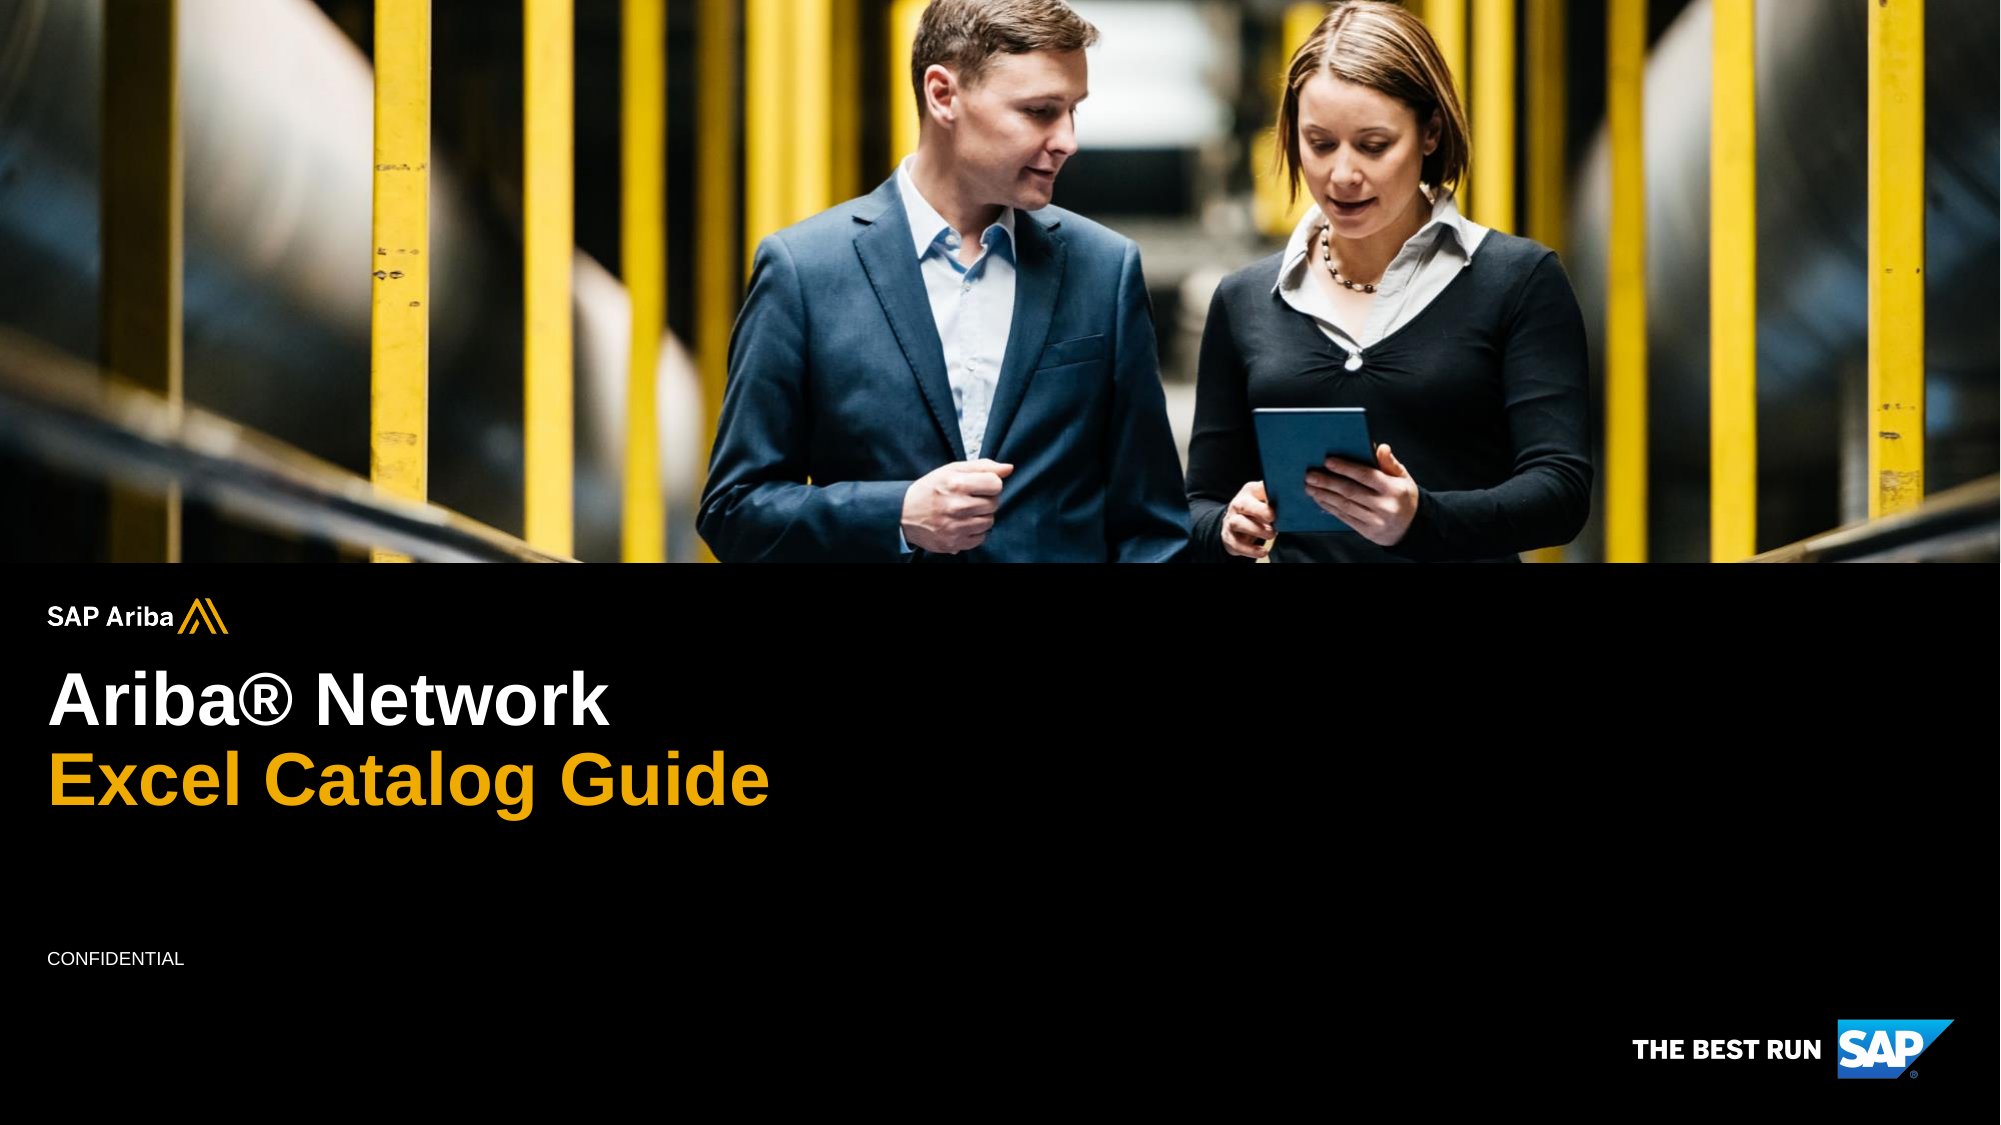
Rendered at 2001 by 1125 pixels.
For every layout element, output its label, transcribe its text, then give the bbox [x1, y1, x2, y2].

picture [1632, 1019, 1955, 1079]
title Ariba® Network Excel Catalog Guide [47, 660, 1955, 824]
picture [47, 598, 229, 634]
picture [0, 0, 2001, 563]
